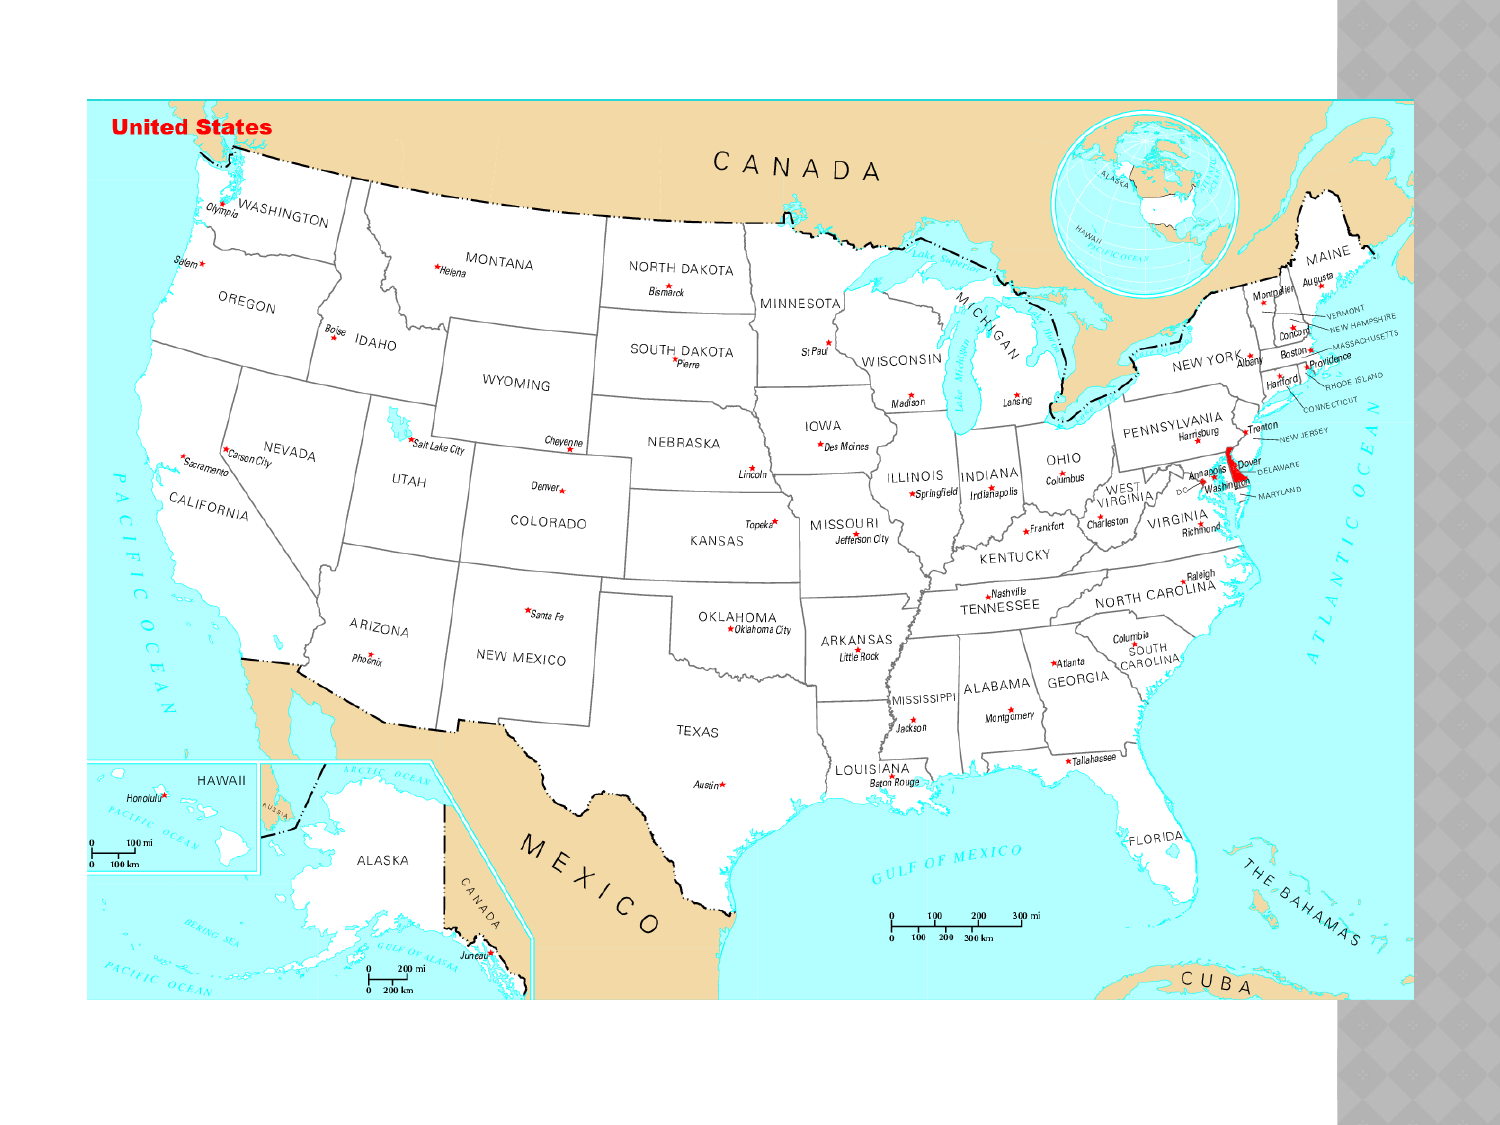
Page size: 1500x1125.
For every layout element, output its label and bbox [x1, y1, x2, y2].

picture [87, 99, 1414, 1001]
